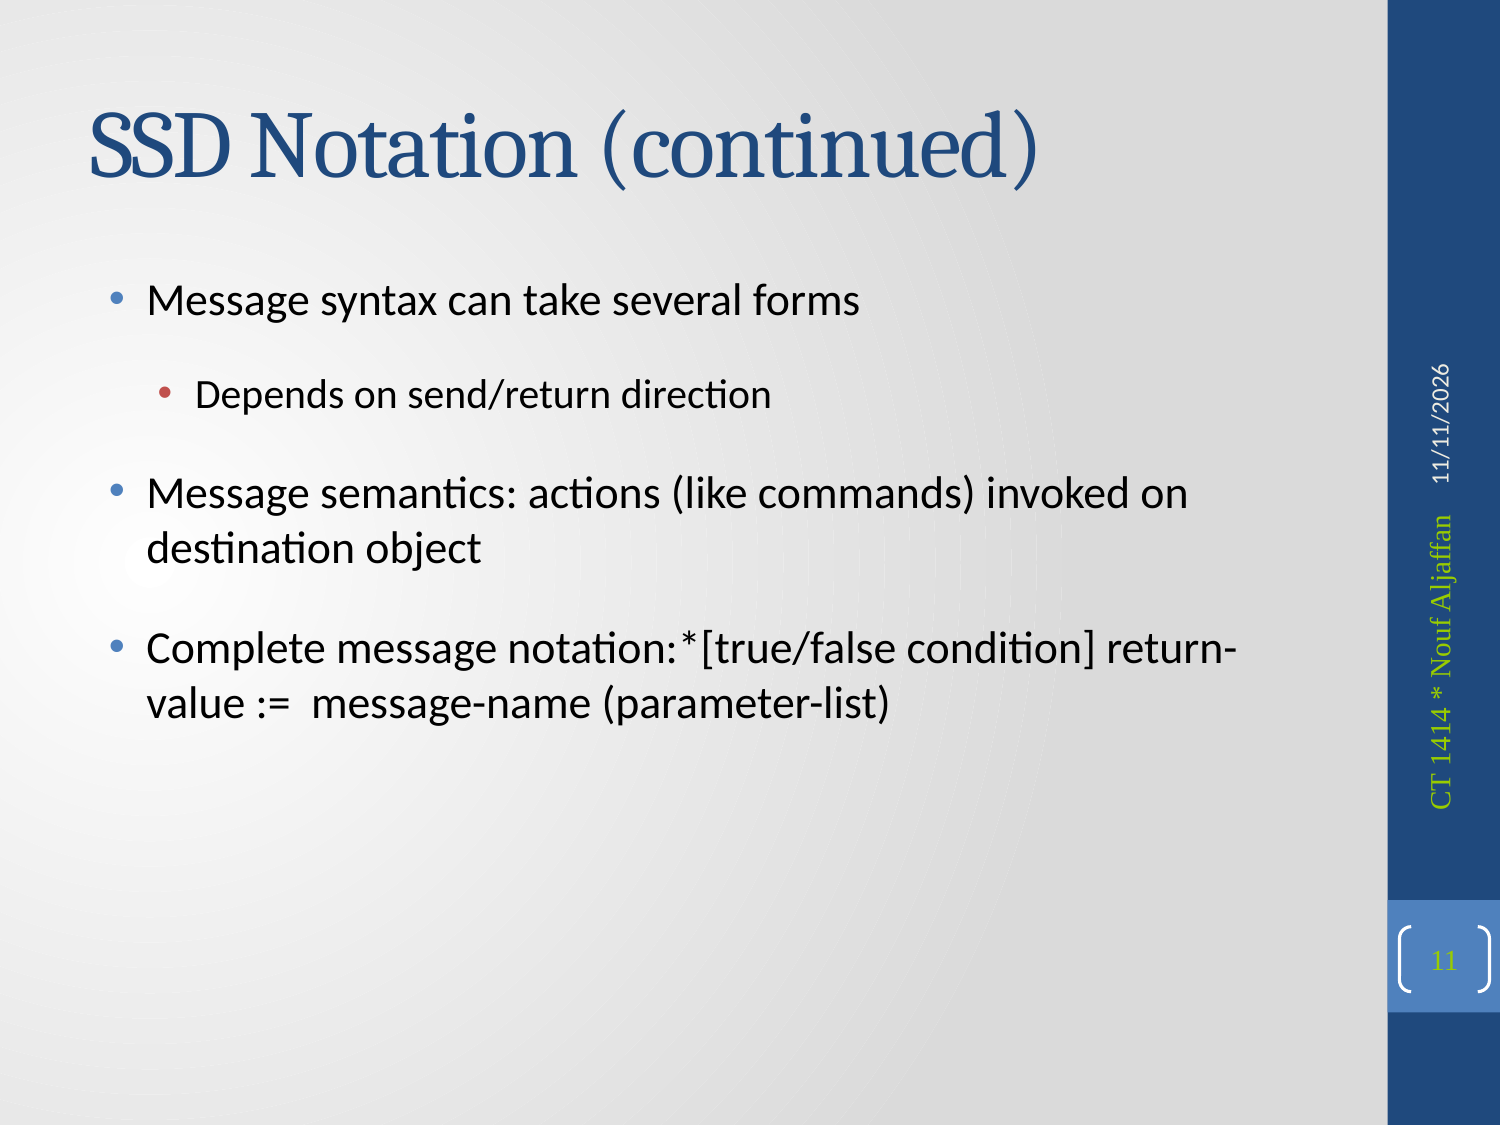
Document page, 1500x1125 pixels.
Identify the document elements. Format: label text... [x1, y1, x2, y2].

title SSD Notation (continued) [75, 45, 1325, 233]
list Message syntax can take several forms Depends on send/return direction Message semantics: actions (like commands) invoked on destination object Complete message notation:*[true/false condition] return-value := message-name (parameter-list) [75, 262, 1325, 1050]
slide_number 11 [1397, 925, 1492, 994]
footer CT 1414 * Nouf Aljaffan [1408, 500, 1469, 889]
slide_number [1408, 100, 1469, 500]
